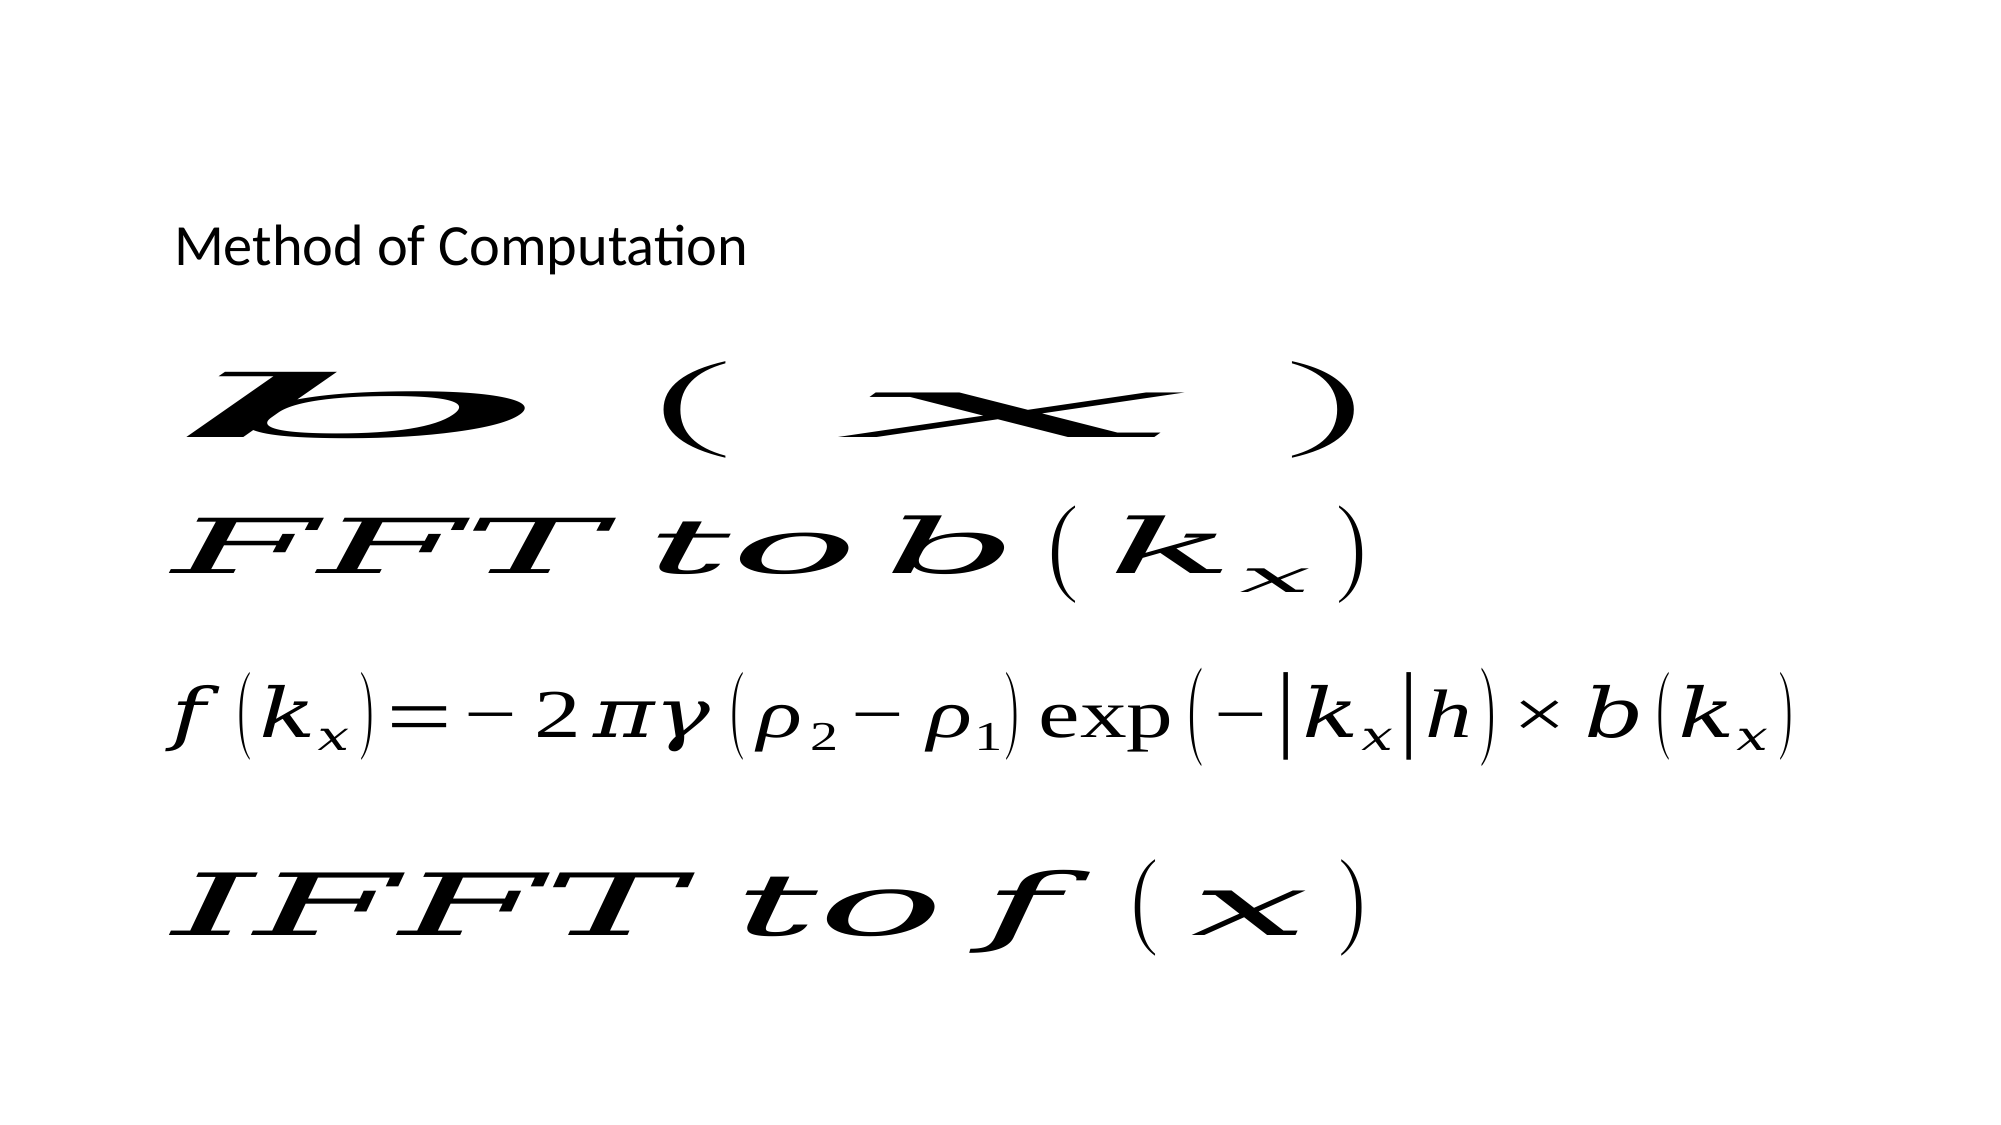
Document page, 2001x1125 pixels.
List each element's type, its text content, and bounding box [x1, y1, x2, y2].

text_box Method of Computation [159, 199, 891, 285]
